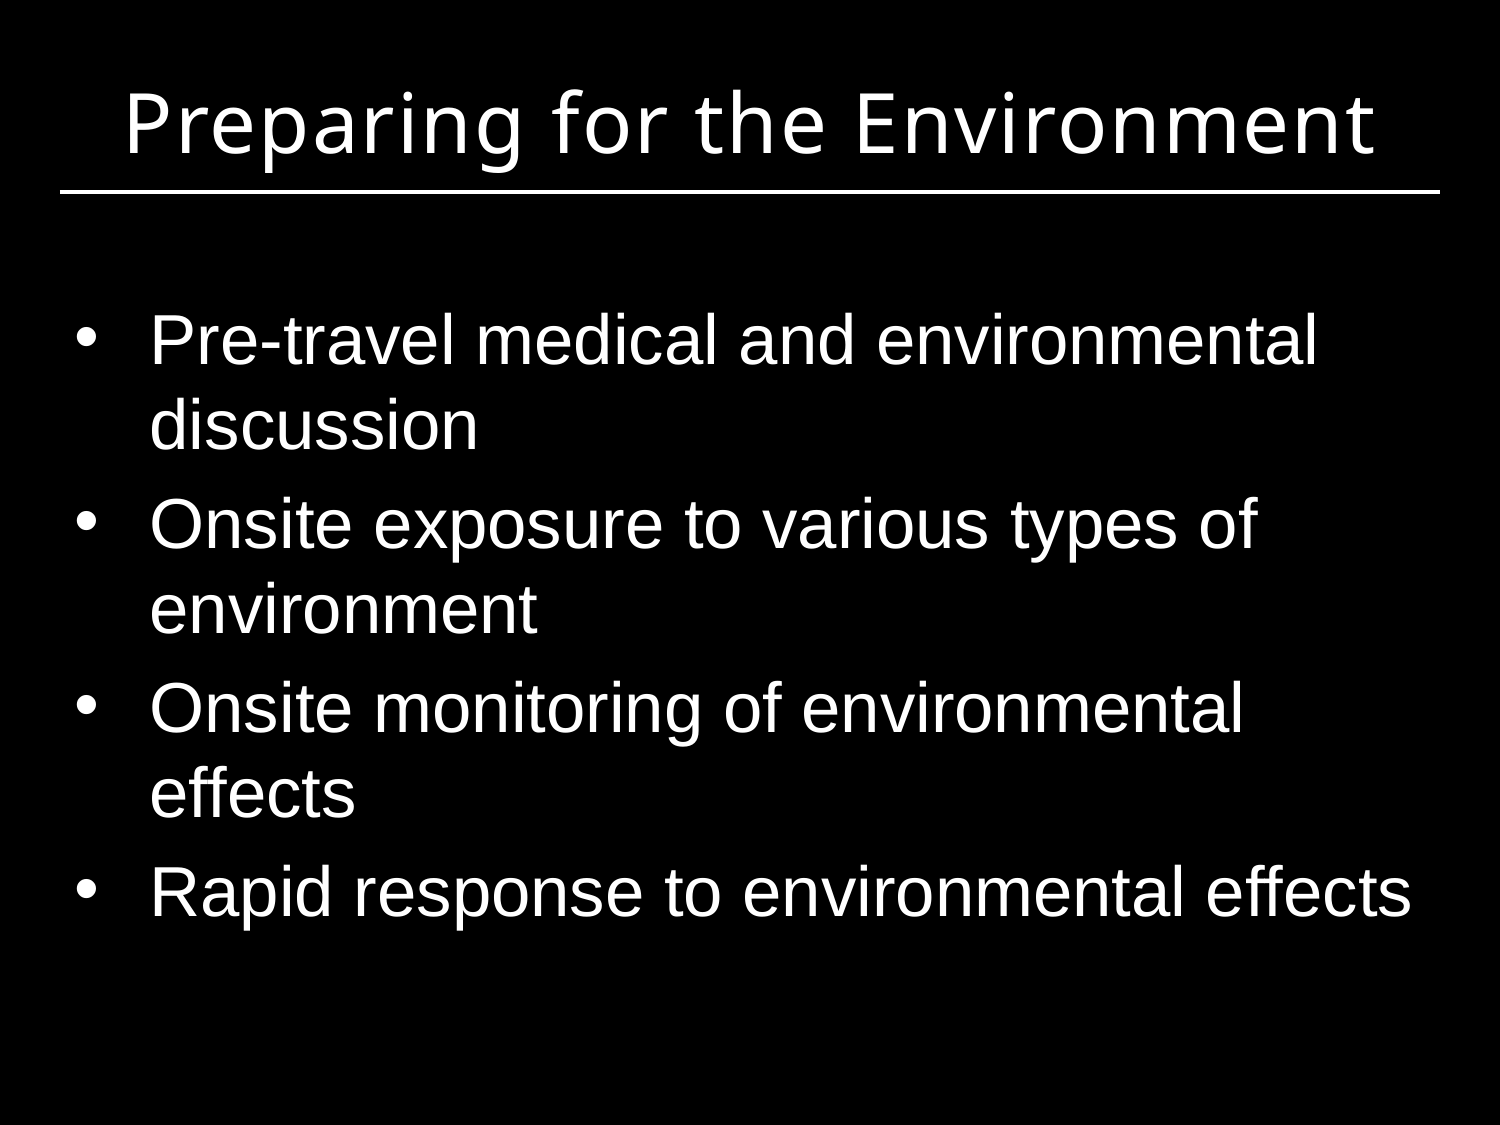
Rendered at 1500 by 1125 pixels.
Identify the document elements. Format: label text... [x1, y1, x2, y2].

subtitle Pre-travel medical and environmental discussion Onsite exposure to various types of environment Onsite monitoring of environmental effects Rapid response to environmental effects [59, 278, 1441, 962]
title Preparing for the Environment [0, 0, 1500, 185]
